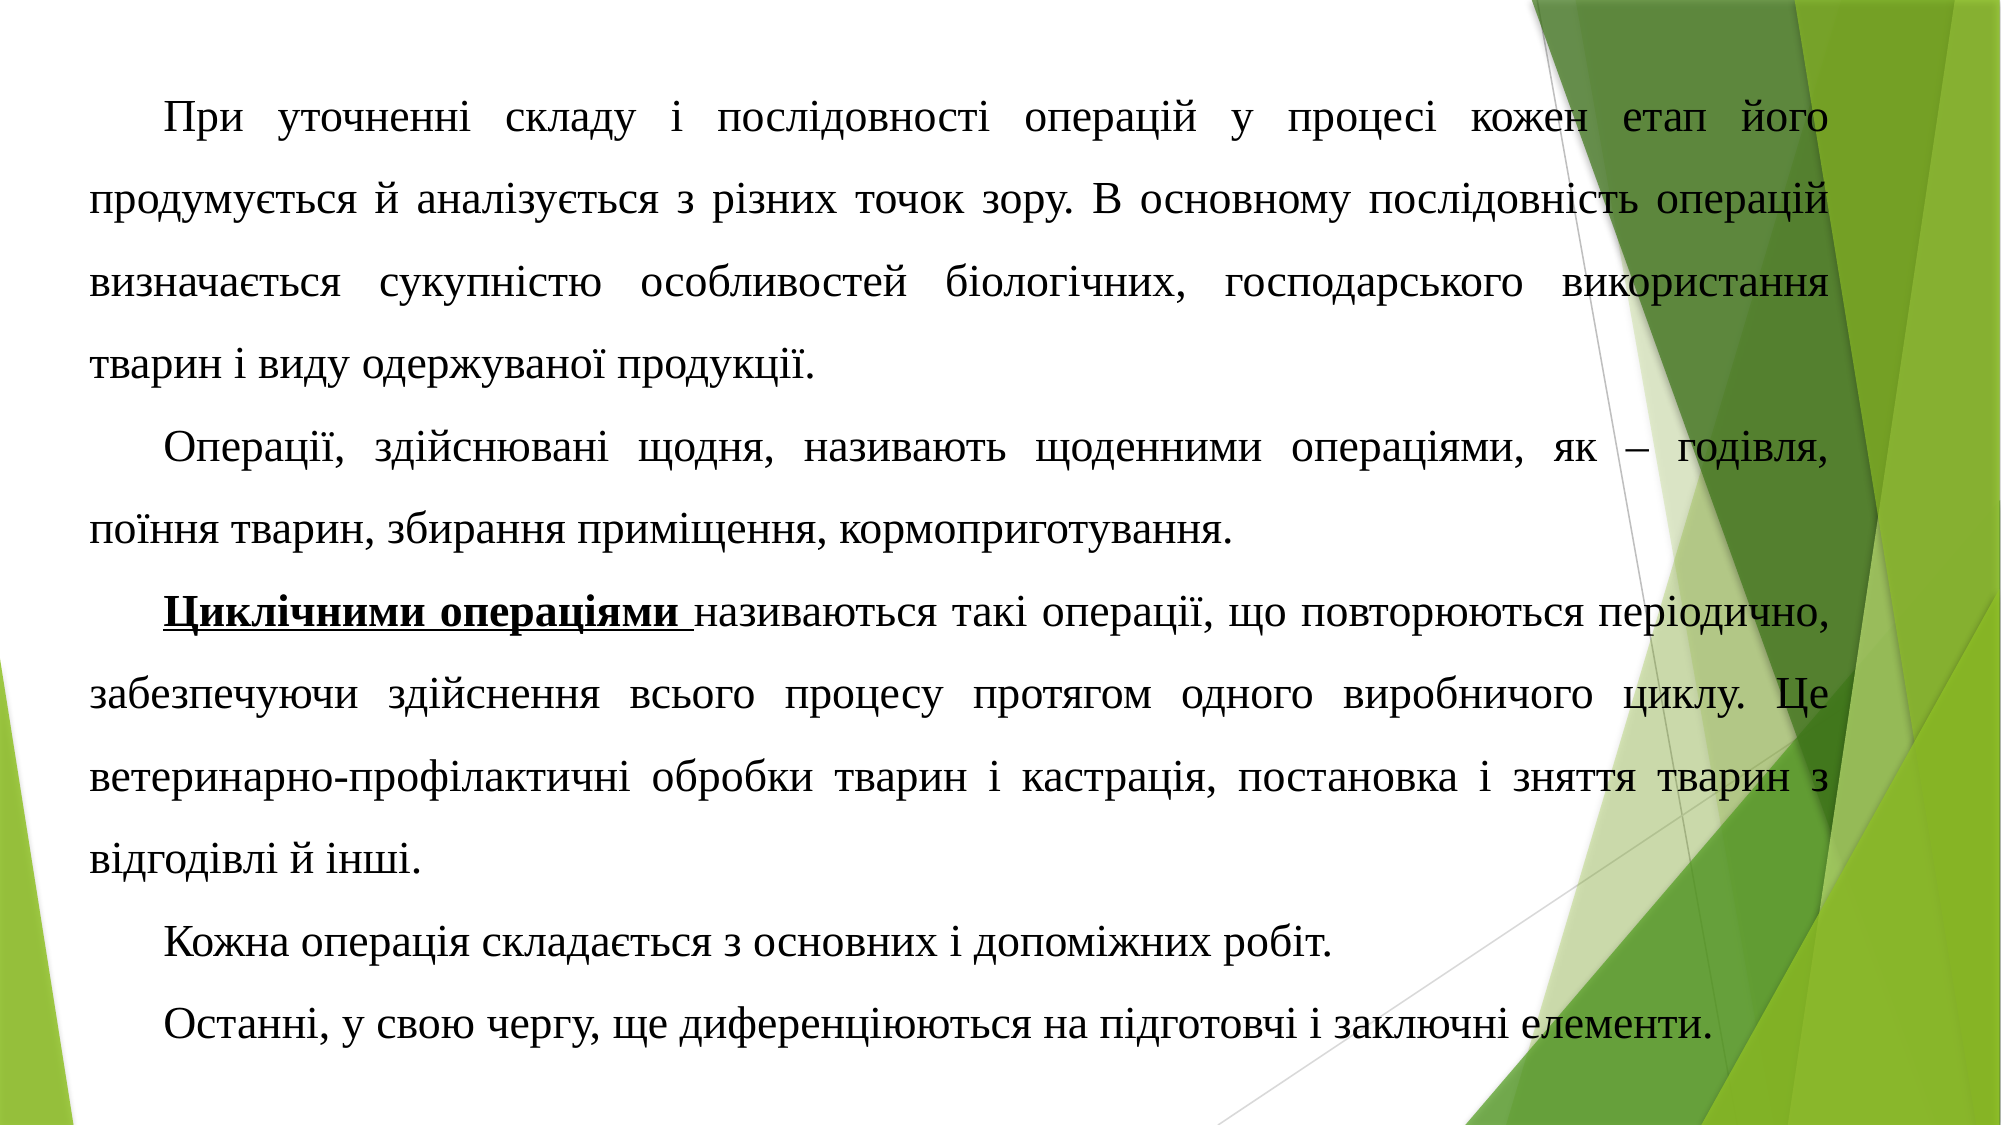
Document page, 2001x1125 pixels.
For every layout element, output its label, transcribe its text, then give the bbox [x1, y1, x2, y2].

text_box При уточненні складу і послідовності операцій у процесі кожен етап його продумується й аналізується з різних точок зору. В основному послідовність операцій визначається сукупністю особливостей біологічних, господарського використання тварин і виду одержуваної продукції. Операції, здійснювані щодня, називають щоденними операціями, як – годівля, поїння тварин, збирання приміщення, кормоприготування. Циклічними операціями називаються такі операції, що повторюються періодично, забезпечуючи здійснення всього процесу протягом одного виробничого циклу. Це ветеринарно-профілактичні обробки тварин і кастрація, постановка і зняття тварин з відгодівлі й інші. Кожна операція складається з основних і допоміжних робіт. Останні, у свою чергу, ще диференціюються на підготовчі і заключні елементи. [74, 50, 1846, 1055]
